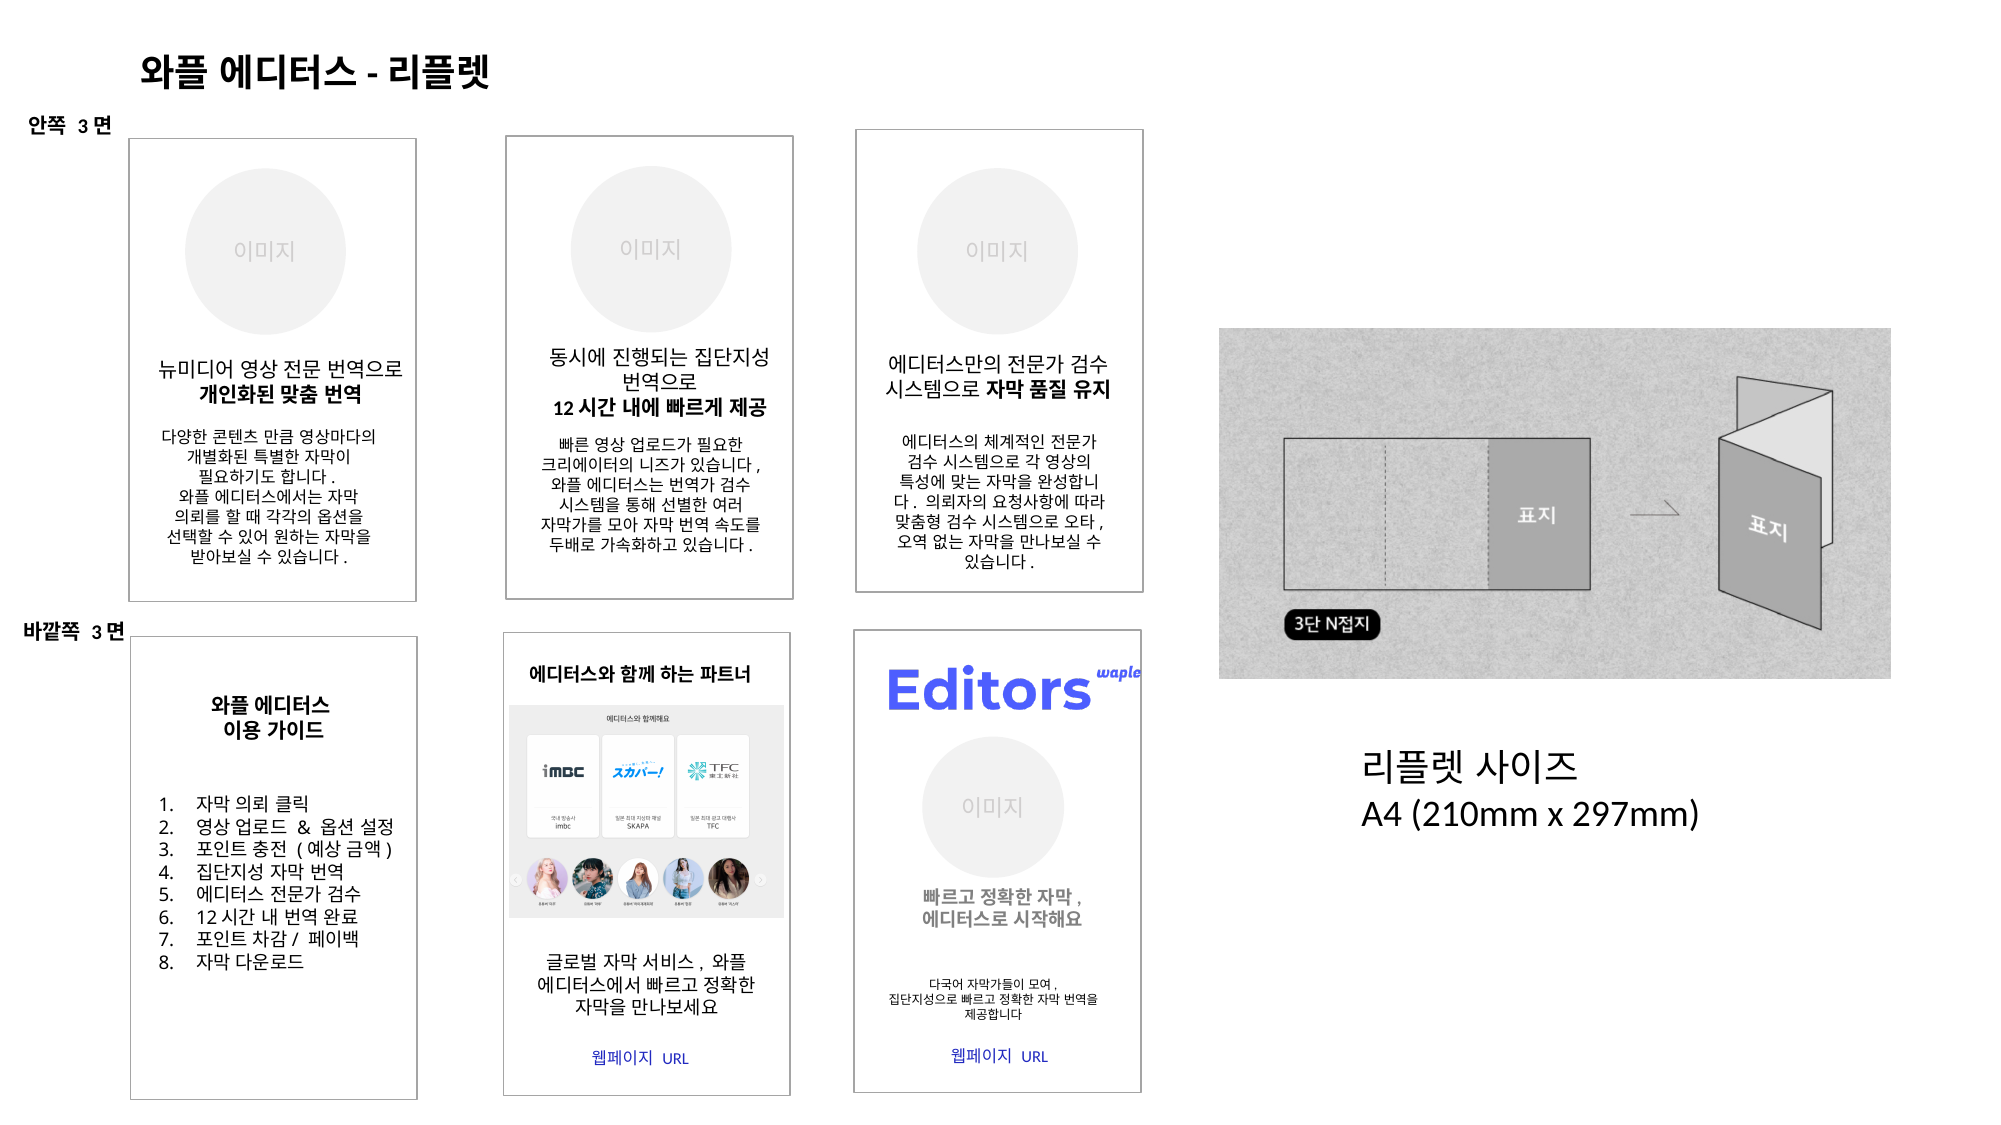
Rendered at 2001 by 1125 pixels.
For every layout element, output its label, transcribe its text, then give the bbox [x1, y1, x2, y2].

text_box 뉴미디어 영상 전문 번역으로 개인화된 맞춤 번역 [116, 349, 446, 440]
text_box 와플 에디터스 이용 가이드 [169, 685, 378, 751]
text_box 글로벌 자막 서비스, 와플 에디터스에서 빠르고 정확한 자막을 만나보세요 [496, 943, 798, 1026]
text_box 웹페이지 URL [897, 1038, 1102, 1074]
text_box 이미지 [916, 167, 1080, 336]
text_box [503, 632, 791, 943]
text_box 빠르고 정확한 자막, 에디터스로 시작해요 [881, 878, 1124, 938]
text_box 리플렛 사이즈 A4 (210mm x 297mm) [1346, 736, 1740, 842]
text_box 에디터스와 함께 하는 파트너 [514, 655, 884, 693]
text_box [854, 629, 1142, 655]
text_box [503, 1026, 791, 1096]
text_box 다국어 자막가들이 모여, 집단지성으로 빠르고 정확한 자막 번역을 제공합니다 [869, 969, 1118, 1030]
picture [509, 705, 784, 918]
text_box [506, 136, 793, 599]
text_box 웹페이지 URL [538, 1040, 742, 1076]
text_box [129, 440, 416, 602]
text_box [129, 138, 416, 349]
text_box 안쪽 3면 [14, 105, 244, 146]
text_box 자막 의뢰 클릭 영상 업로드 & 옵션 설정 포인트 충전 (예상 금액) 집단지성 자막 번역 에디터스 전문가 검수 12시간 내 번역 완료 포인트 차감/ 페이백 자막 다운로드 [143, 785, 414, 981]
picture [884, 650, 1142, 726]
text_box 동시에 진행되는 집단지성 번역으로 12시간 내에 빠르게 제공 [527, 337, 793, 428]
text_box [130, 636, 418, 1100]
text_box 빠른 영상 업로드가 필요한 크리에이터의 니즈가 있습니다, 와플 에디터스는 번역가 검수 시스템을 통해 선별한 여러 자막가를 모아 자막 번역 속도를 두배로 가속화하고 있습니다. [512, 427, 791, 562]
text_box 에디터스만의 전문가 검수 시스템으로 자막 품질 유지 [854, 344, 1142, 409]
text_box 와플 에디터스-리플렛 [125, 41, 702, 102]
text_box [856, 129, 1143, 593]
picture [1219, 328, 1891, 679]
text_box 다양한 콘텐츠 만큼 영상마다의 개별화된 특별한 자막이 필요하기도 합니다. 와플 에디터스에서는 자막 의뢰를 할 때 각각의 옵션을 선택할 수 있어 원하는 자막을 받아보실 수 있습니다. [141, 419, 397, 574]
text_box 이미지 [184, 167, 347, 336]
text_box 바깥쪽 3면 [8, 610, 239, 651]
text_box 이미지 [569, 164, 733, 334]
text_box [854, 693, 1142, 1093]
text_box 에디터스의 체계적인 전문가 검수 시스템으로 각 영상의 특성에 맞는 자막을 완성합니다. 의뢰자의 요청사항에 따라 맞춤형 검수 시스템으로 오타, 오역 없는 자막을 만나보실 수 있습니다. [875, 424, 1124, 580]
text_box 이미지 [921, 735, 1066, 879]
